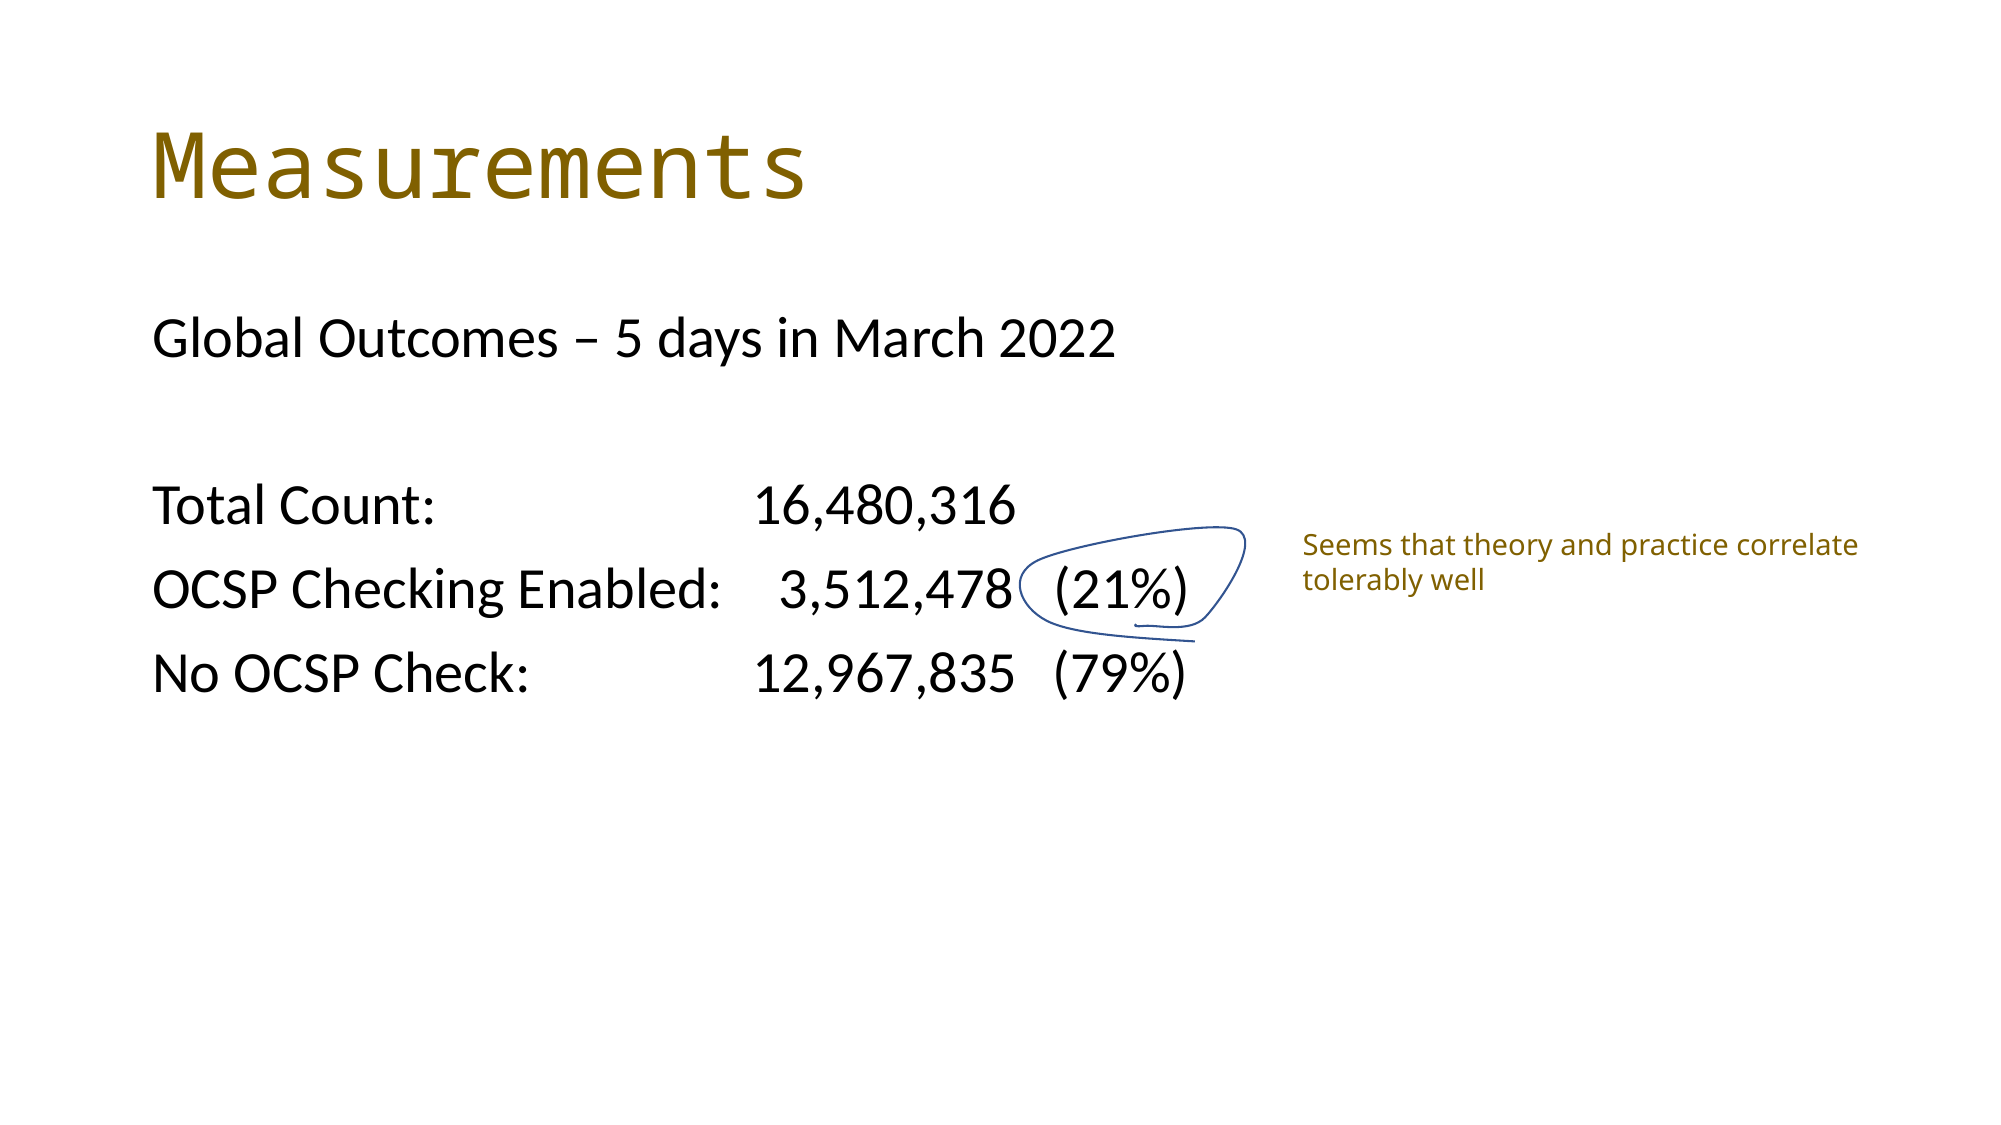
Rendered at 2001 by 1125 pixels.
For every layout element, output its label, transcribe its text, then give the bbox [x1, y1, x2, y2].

title Measurements [137, 59, 1863, 278]
text_box Seems that theory and practice correlate tolerably well [1287, 519, 1908, 604]
text_box [1018, 526, 1247, 643]
list Global Outcomes – 5 days in March 2022 Total Count: 16,480,316 OCSP Checking Enabled: 3,512,478 (21%) No OCSP Check: 12,967,835 (79%) [137, 299, 1863, 1014]
